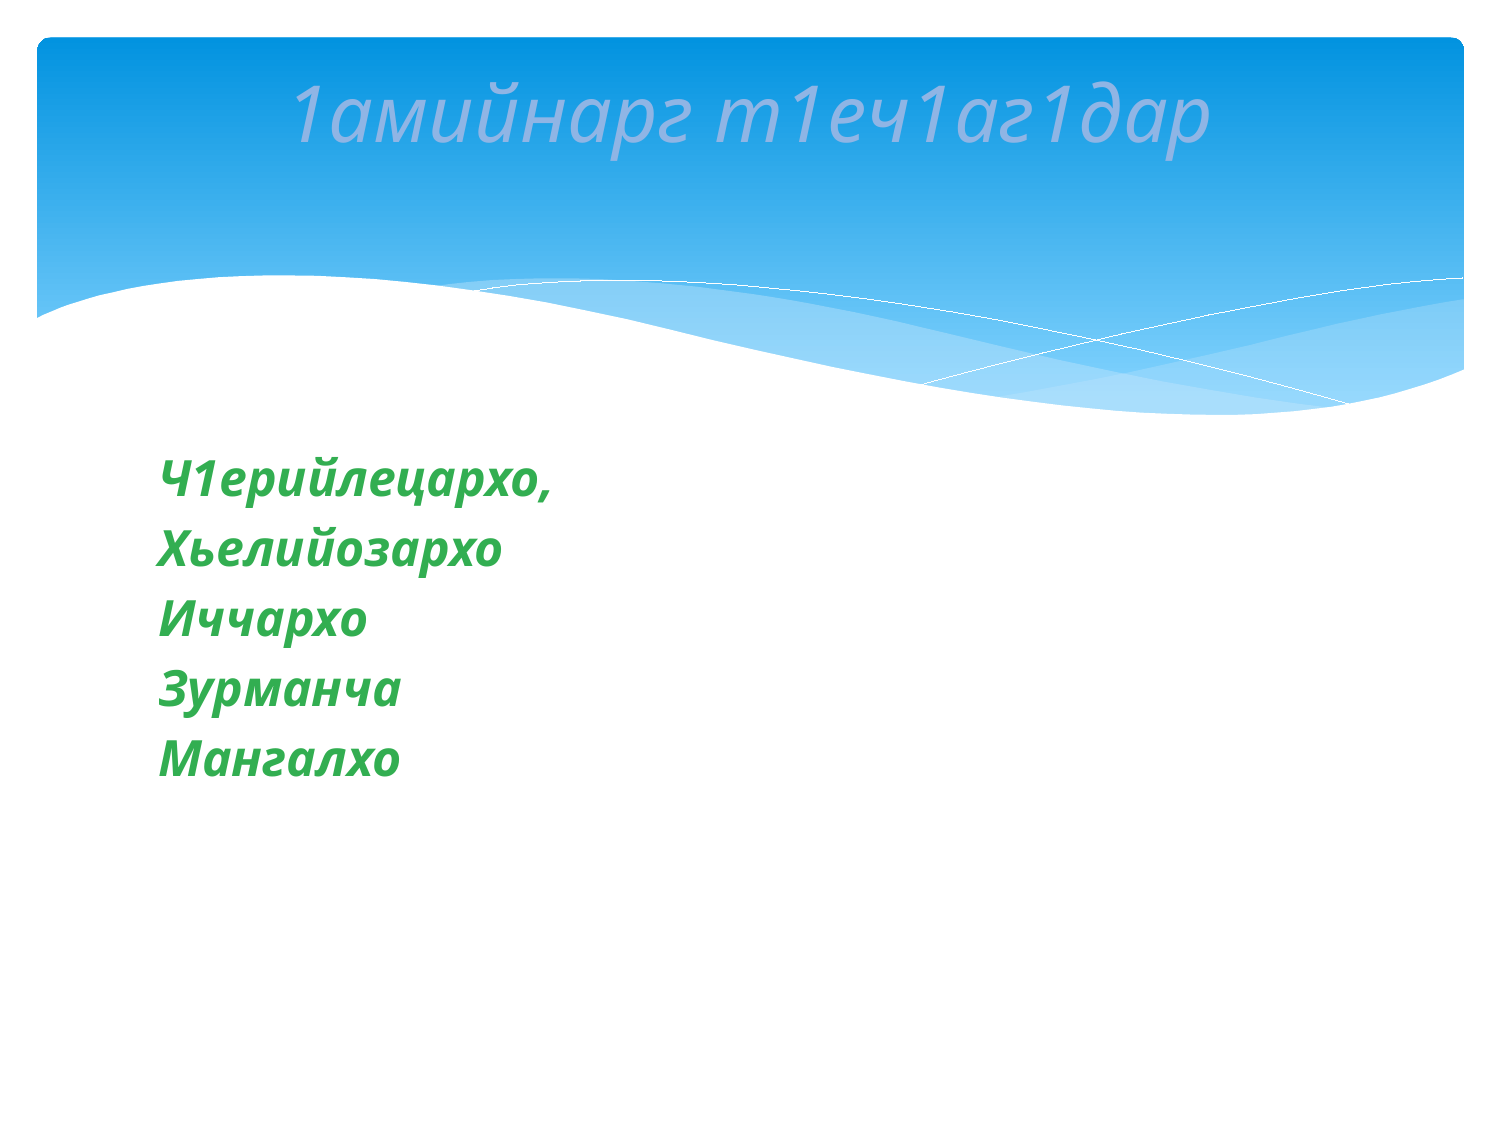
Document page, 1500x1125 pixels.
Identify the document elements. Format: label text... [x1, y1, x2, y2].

list Ч1ерийлецархо, Хьелийозархо Иччархо Зурманча Мангалхо [143, 438, 1359, 1005]
title 1амийнарг т1еч1аг1дар [75, 55, 1425, 261]
